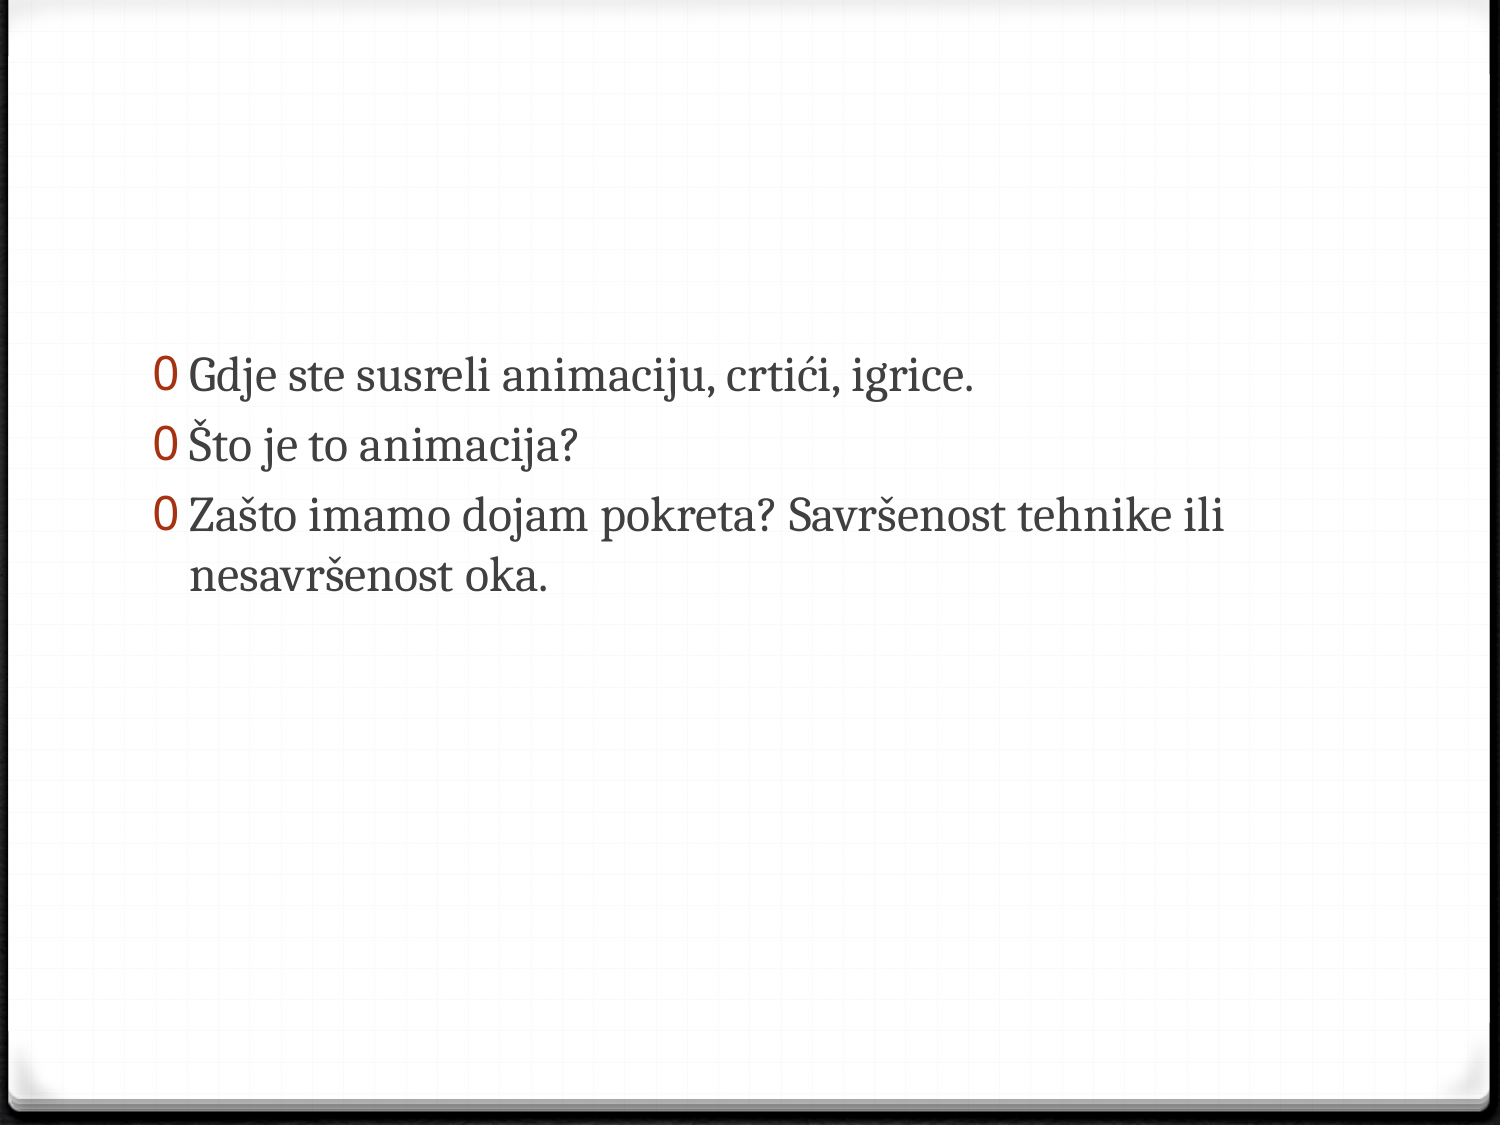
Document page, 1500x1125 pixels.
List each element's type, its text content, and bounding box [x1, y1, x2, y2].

picture [0, 0, 1500, 1125]
list Gdje ste susreli animaciju, crtići, igrice. Što je to animacija? Zašto imamo dojam pokreta? Savršenost tehnike ili nesavršenost oka. [137, 334, 1363, 983]
